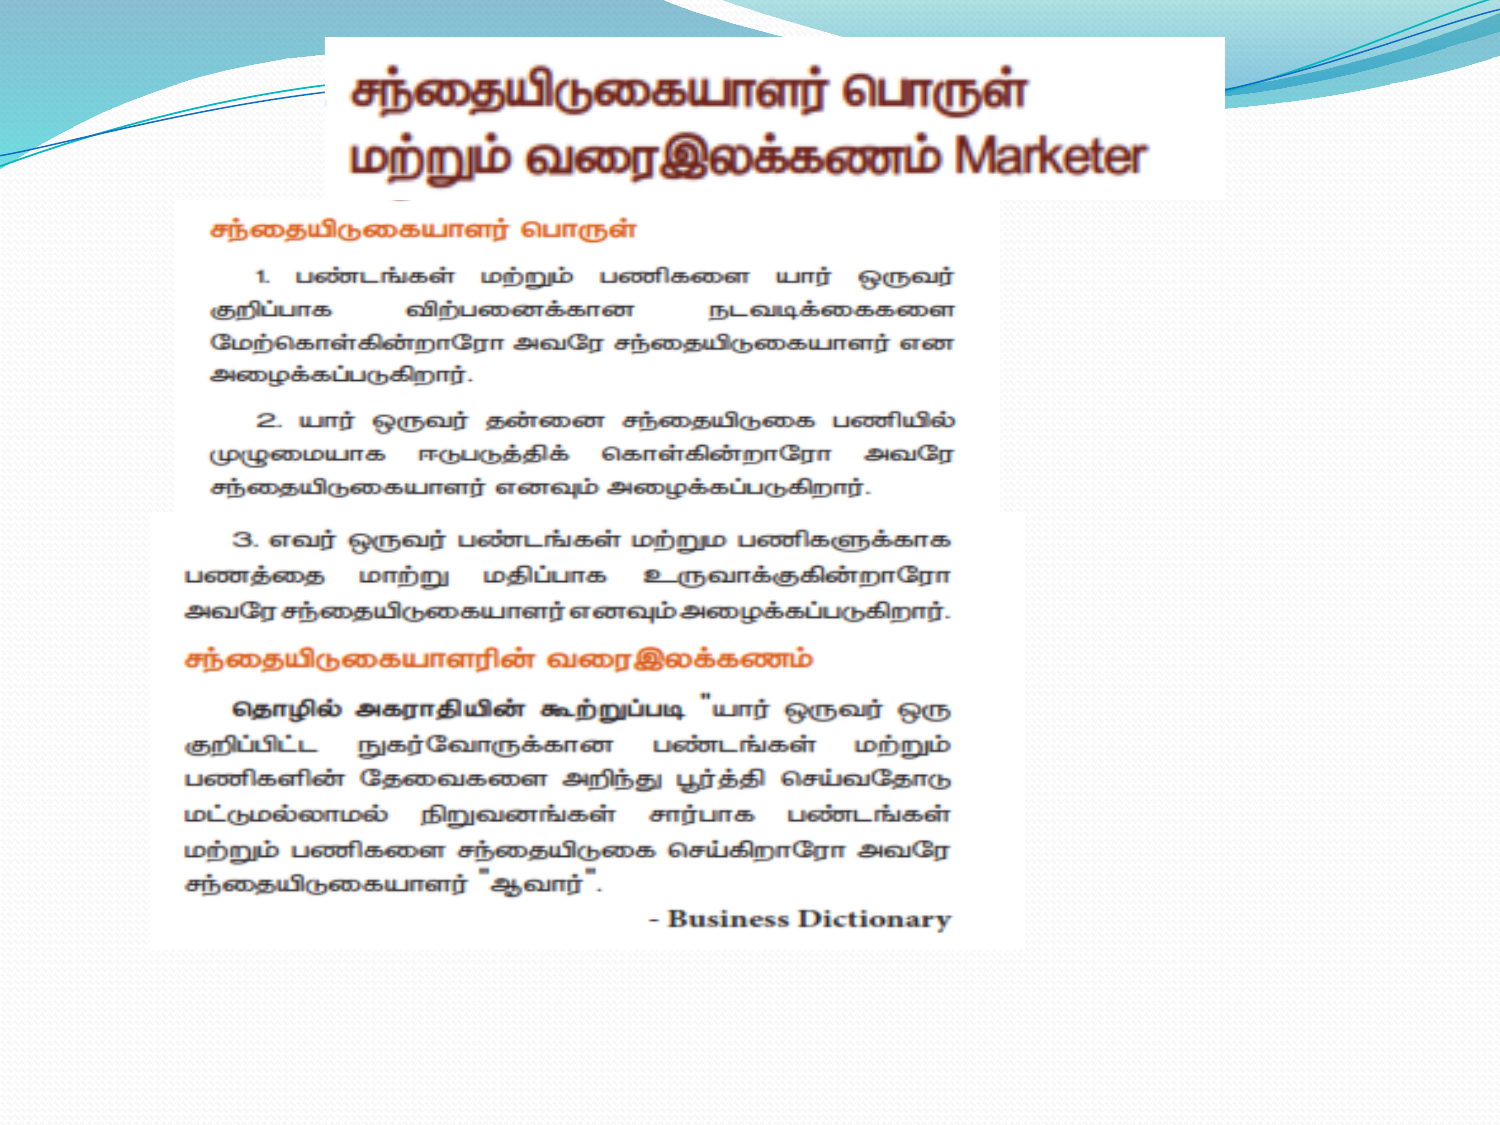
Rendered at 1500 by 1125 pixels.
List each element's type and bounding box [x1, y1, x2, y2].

list [174, 199, 1001, 511]
picture [149, 512, 1026, 951]
picture [324, 37, 1226, 201]
